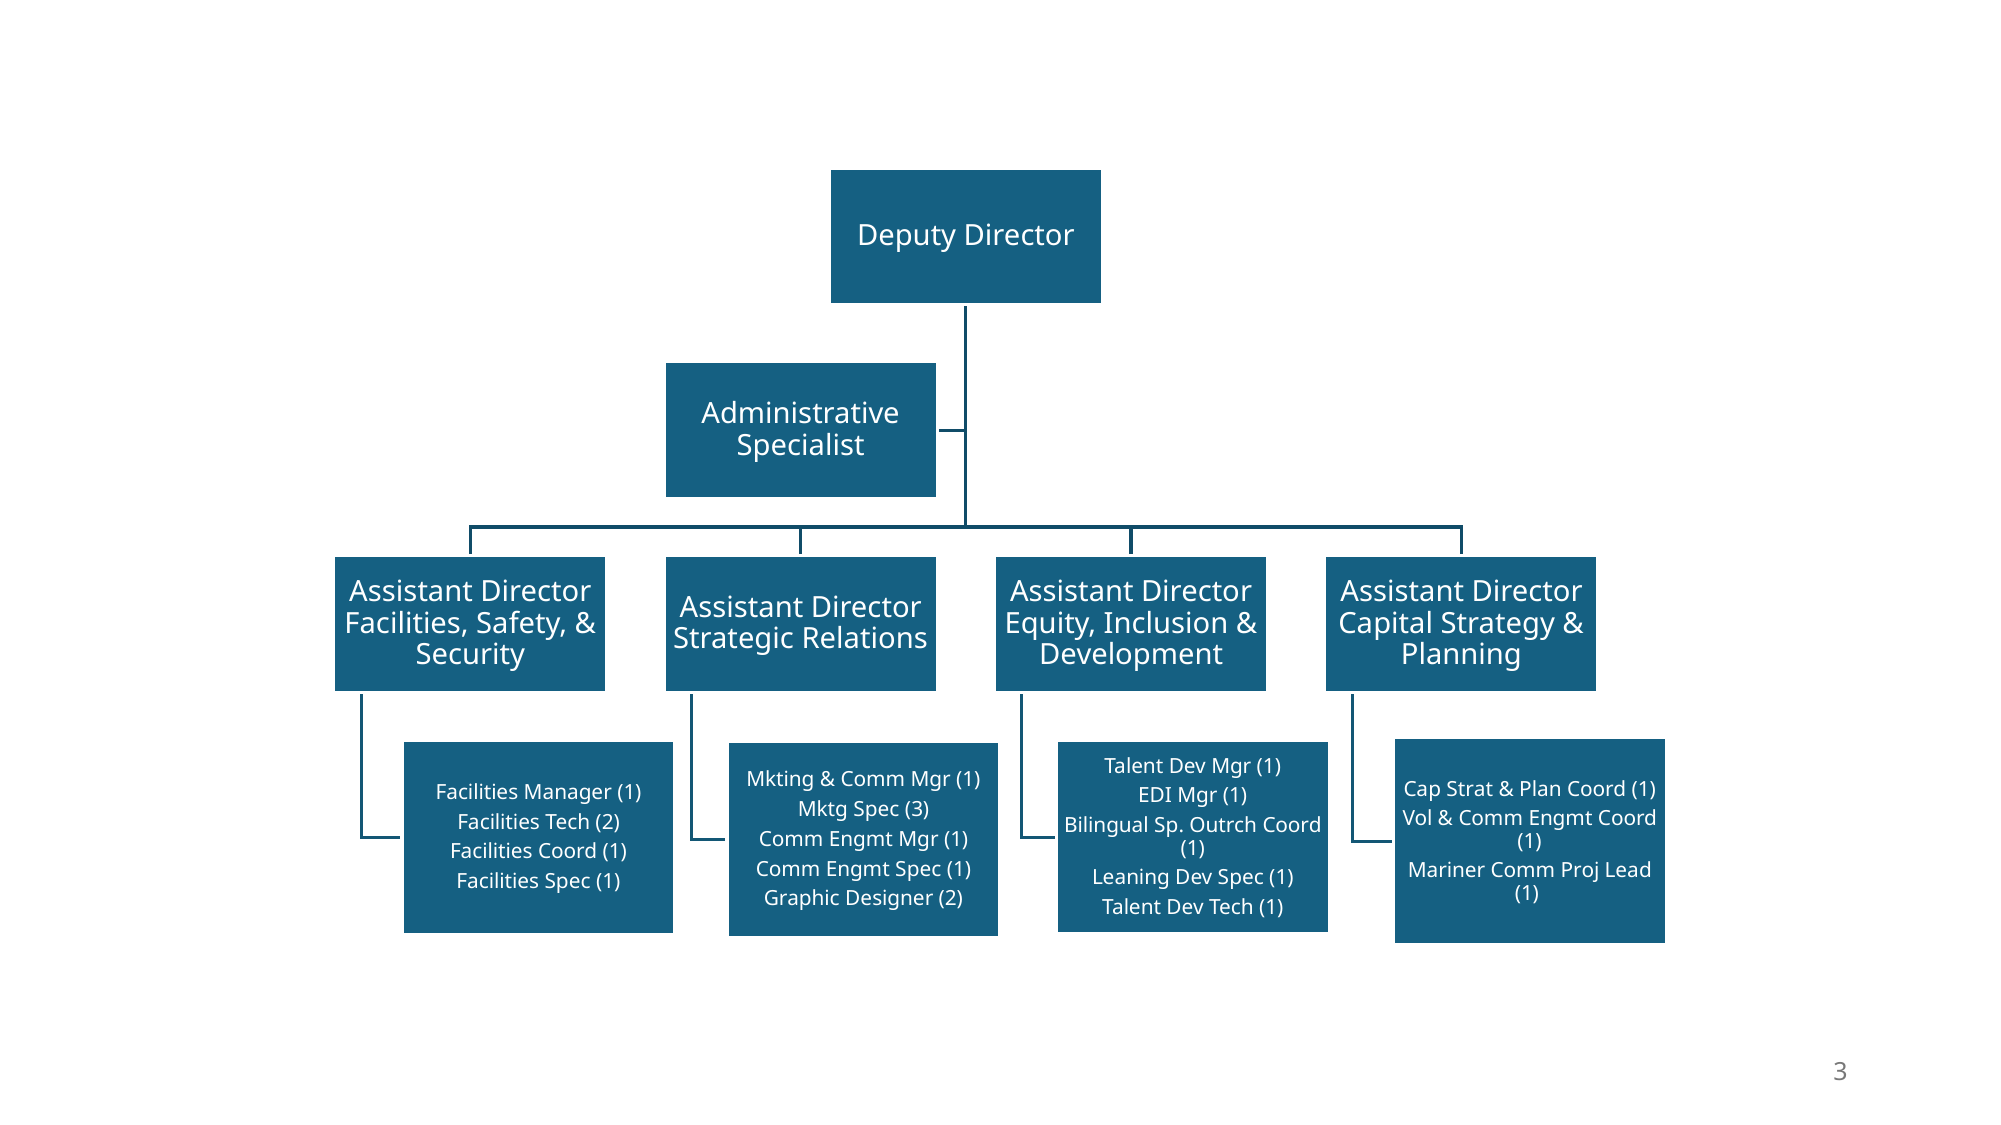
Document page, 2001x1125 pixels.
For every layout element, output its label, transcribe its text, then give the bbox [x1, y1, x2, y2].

slide_number 3 [1412, 1042, 1863, 1103]
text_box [332, 117, 1668, 1008]
